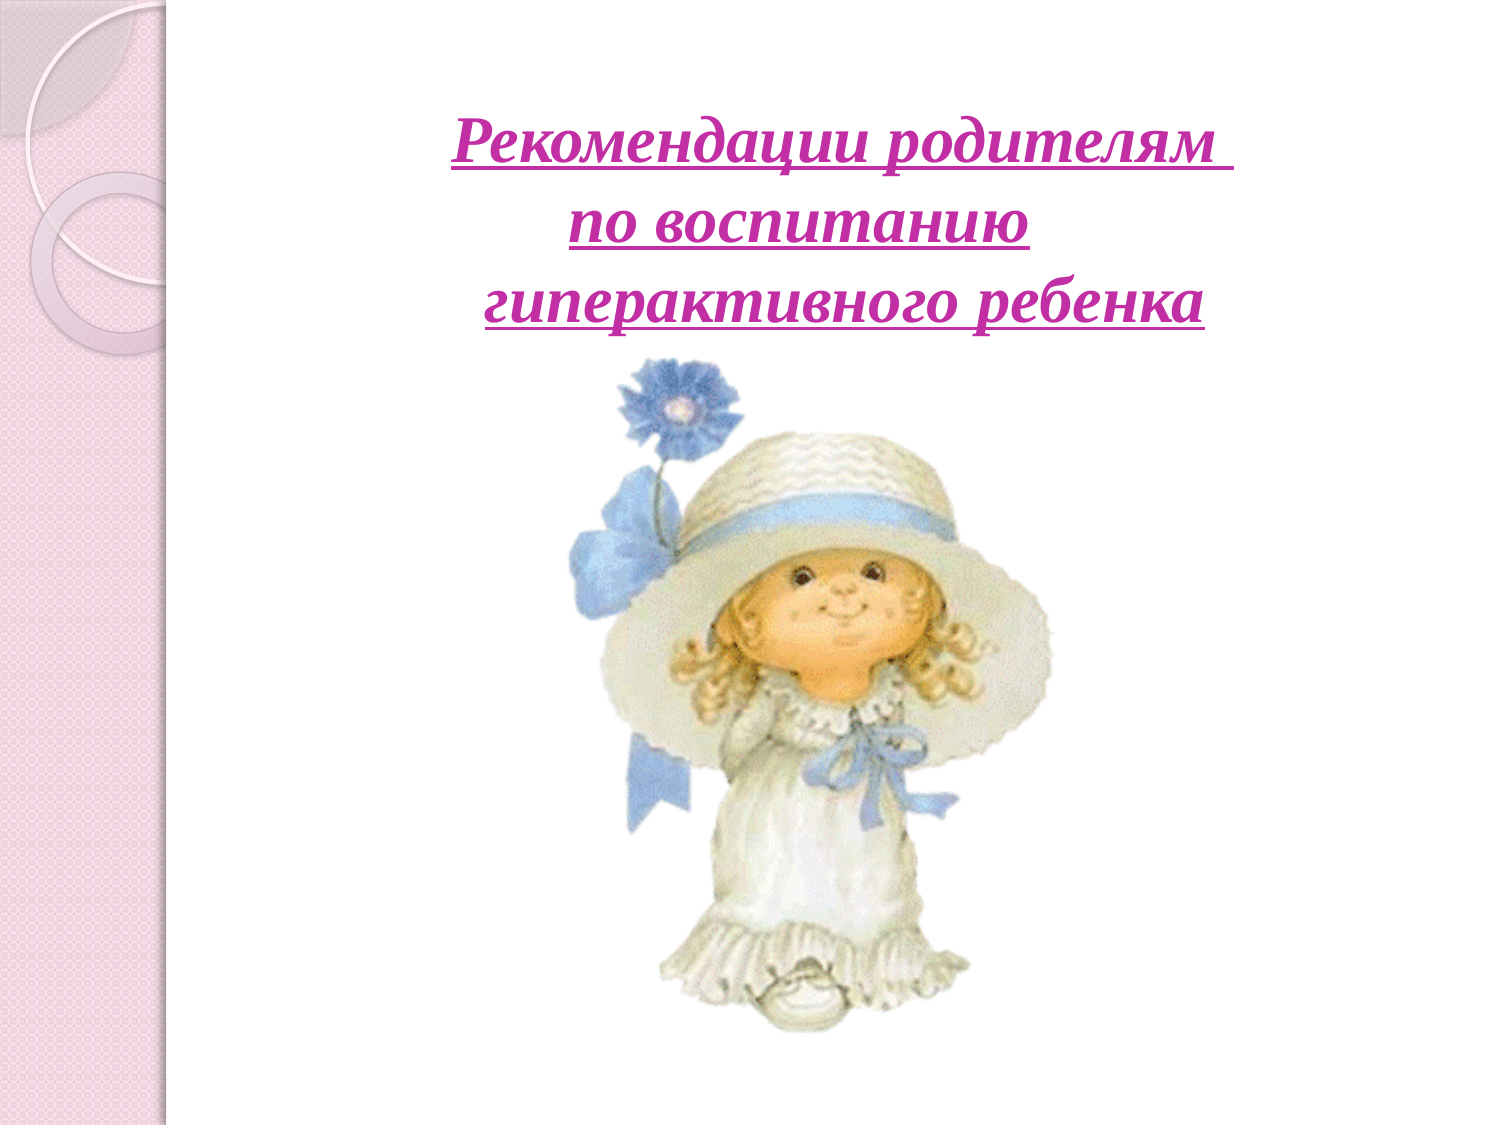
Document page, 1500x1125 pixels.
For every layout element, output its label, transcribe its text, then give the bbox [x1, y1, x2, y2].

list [409, 292, 1256, 1068]
title Рекомендации родителям по воспитанию гиперактивного ребенка [235, 45, 1466, 387]
